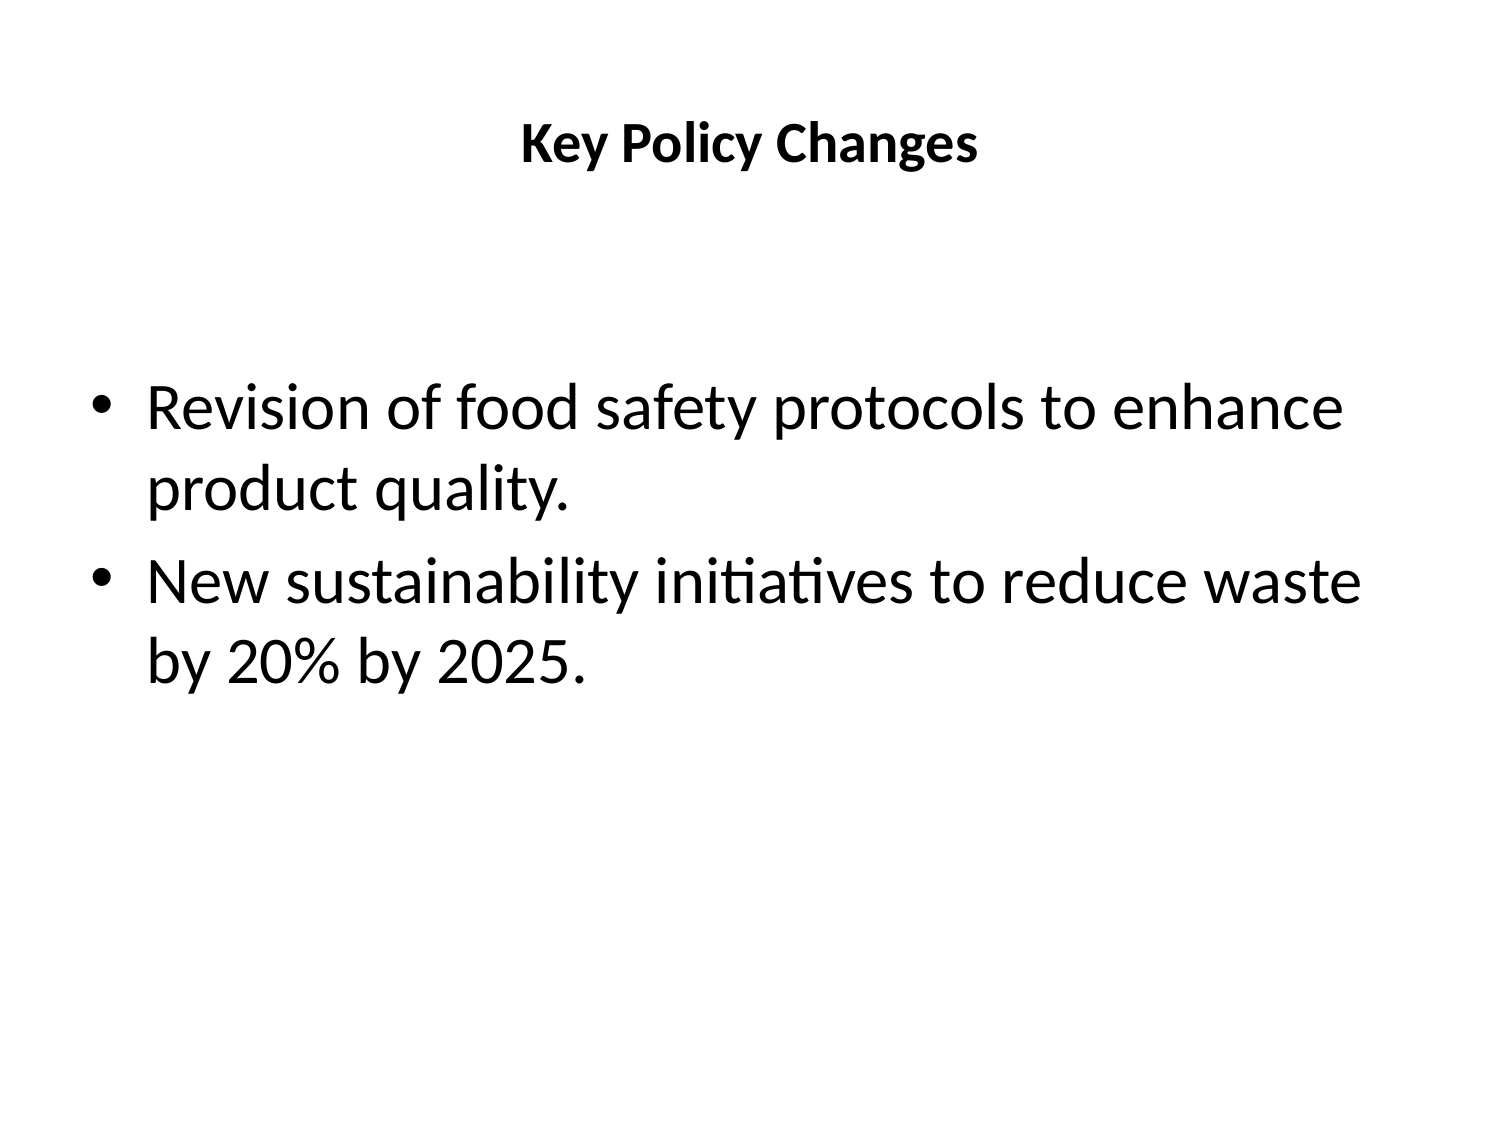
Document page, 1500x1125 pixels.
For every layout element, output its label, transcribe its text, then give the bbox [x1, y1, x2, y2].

title Key Policy Changes [75, 45, 1425, 233]
list Revision of food safety protocols to enhance product quality. New sustainability initiatives to reduce waste by 20% by 2025. [75, 262, 1425, 1005]
